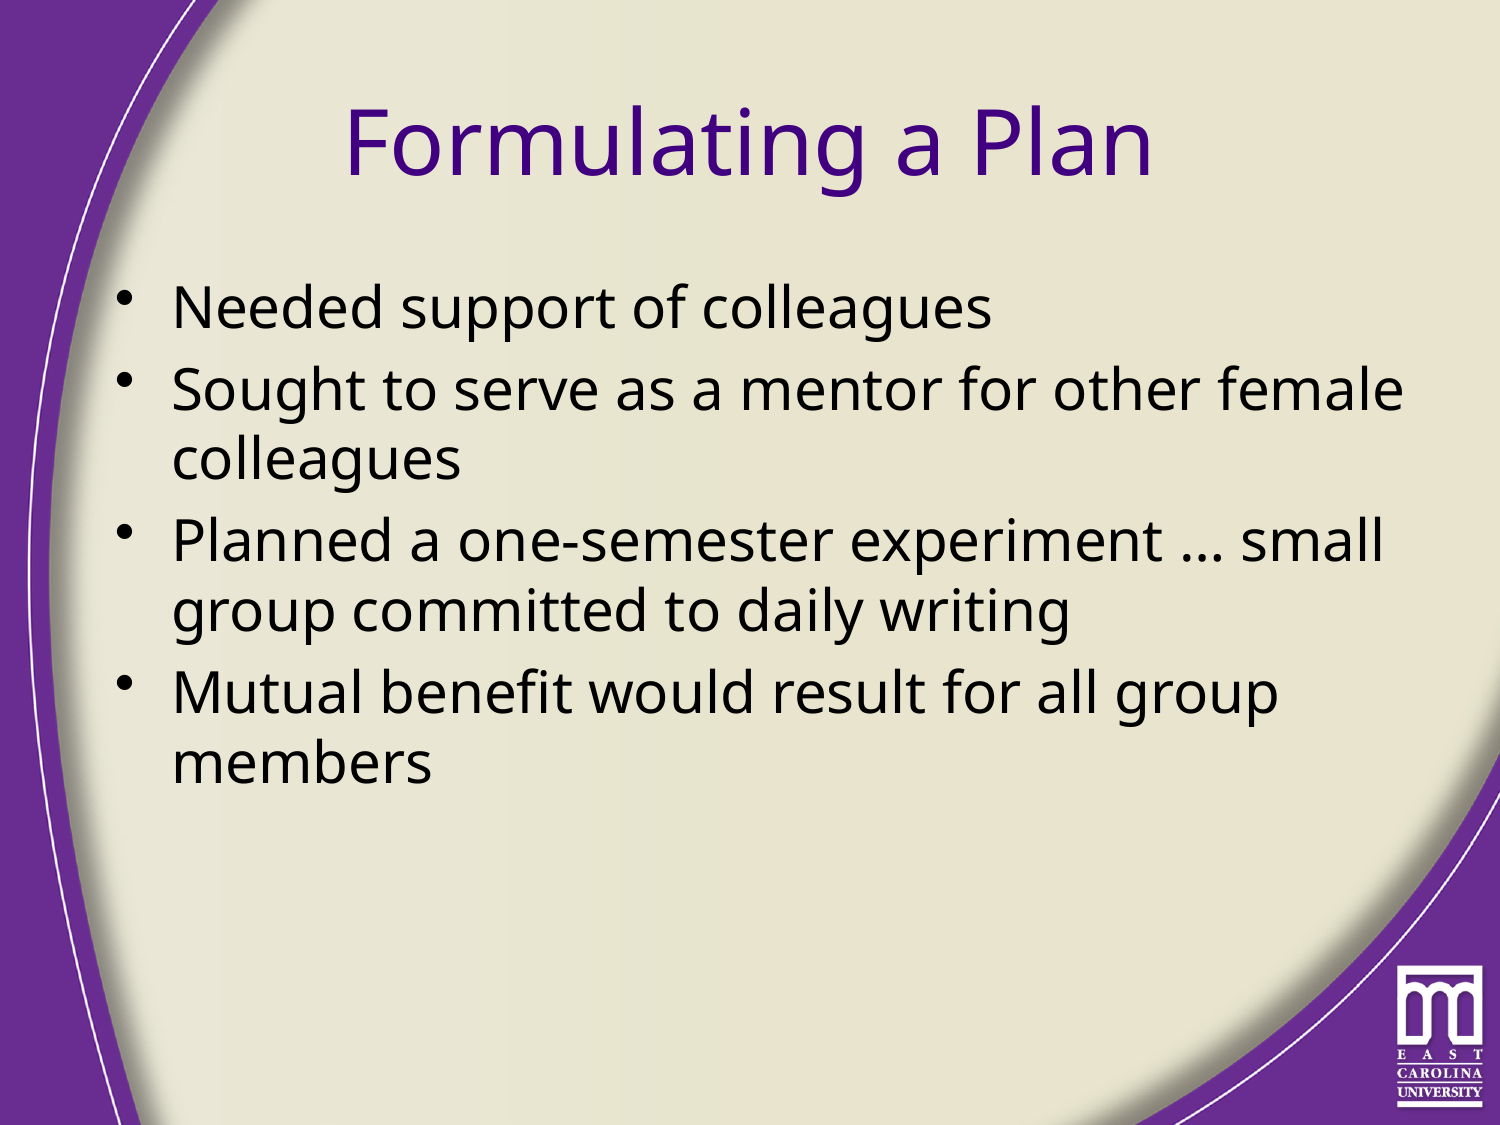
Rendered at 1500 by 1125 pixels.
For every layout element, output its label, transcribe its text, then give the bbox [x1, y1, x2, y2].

picture [0, 0, 1500, 1125]
title Formulating a Plan [74, 44, 1426, 233]
list Needed support of colleagues Sought to serve as a mentor for other female colleagues Planned a one-semester experiment … small group committed to daily writing Mutual benefit would result for all group members [99, 262, 1450, 1006]
